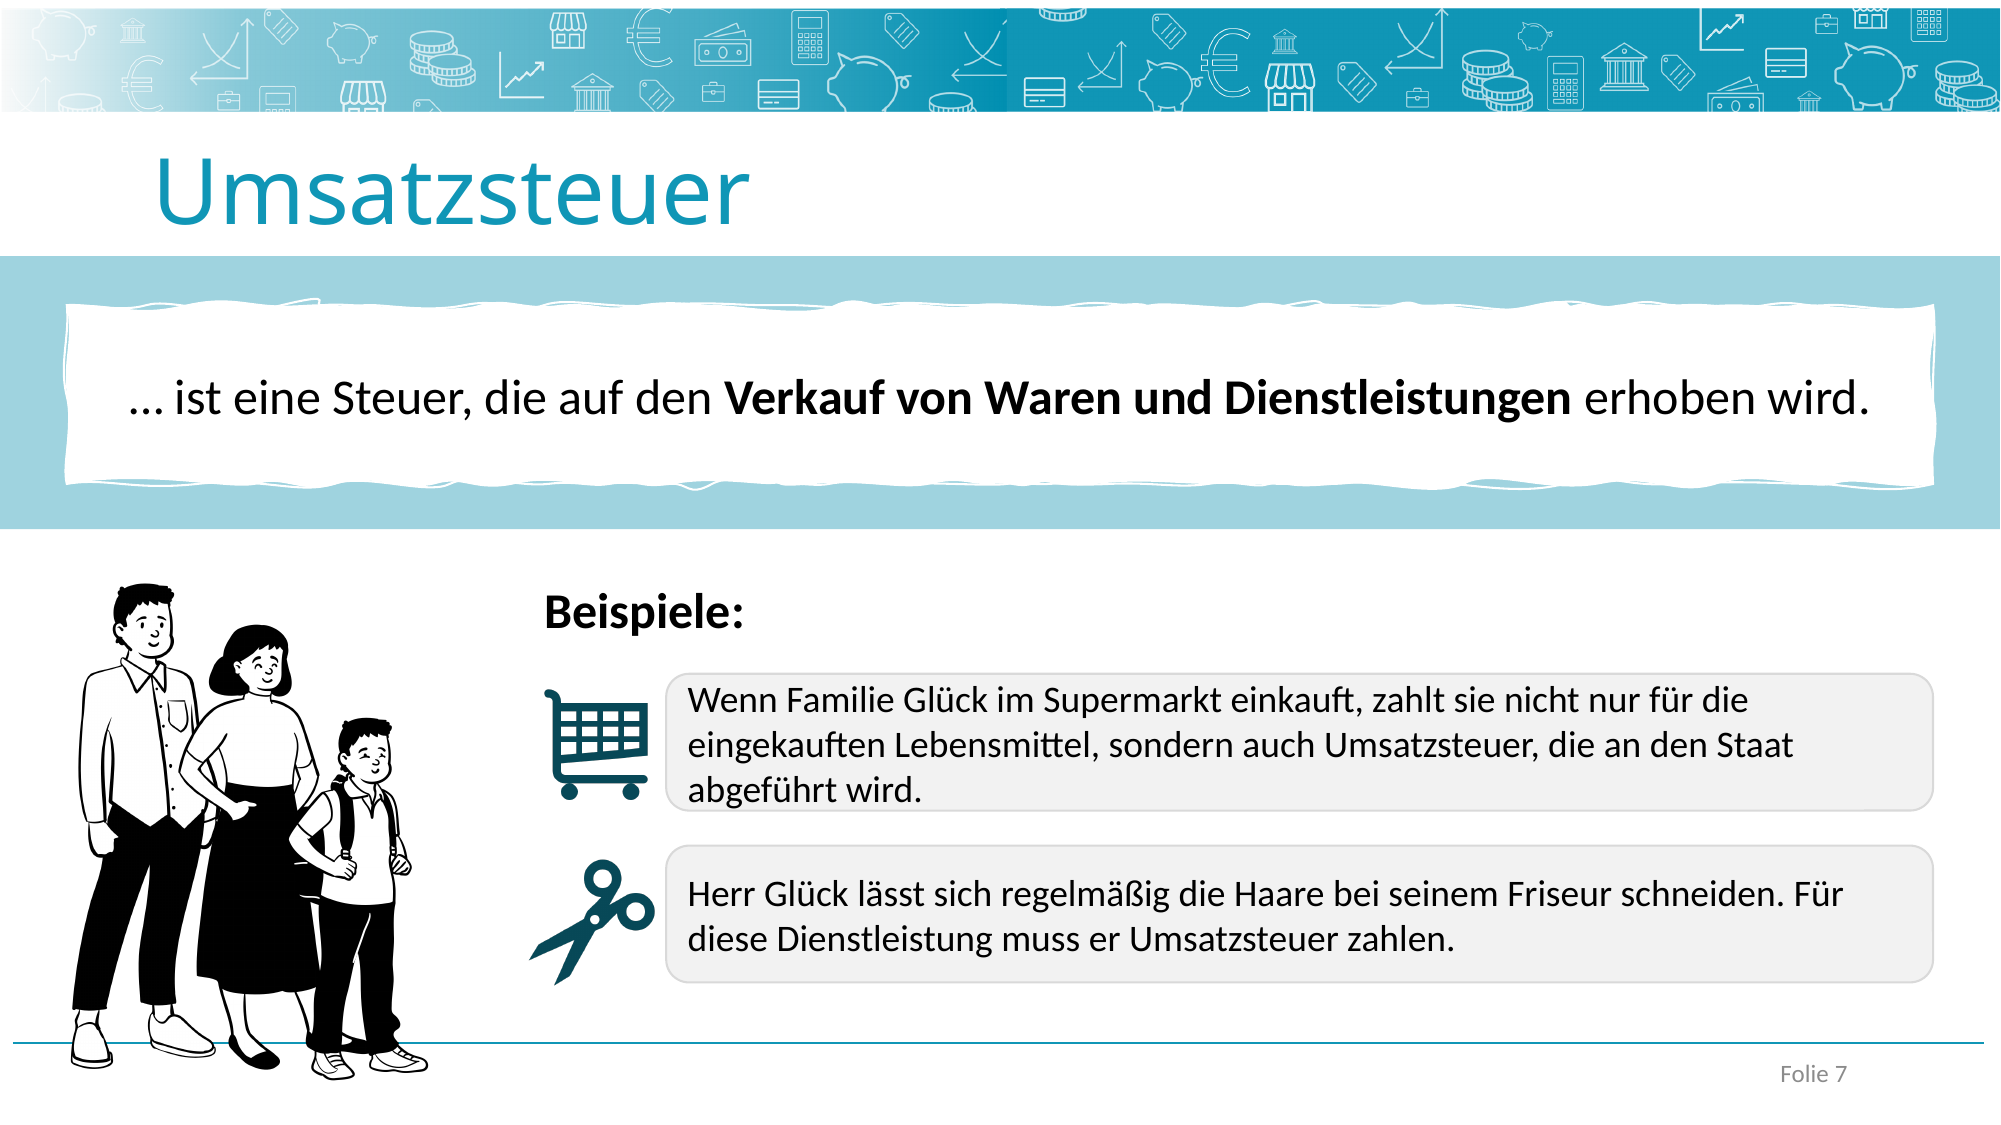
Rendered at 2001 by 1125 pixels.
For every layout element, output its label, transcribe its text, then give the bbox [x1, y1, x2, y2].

picture [1, 8, 964, 112]
text_box … ist eine Steuer, die auf den Verkauf von Waren und Dienstleistungen erhoben wird. [62, 297, 1937, 491]
slide_number Folie 7 [1412, 1042, 1863, 1103]
text_box [0, 255, 2000, 530]
picture [970, 99, 974, 109]
picture [516, 847, 667, 998]
picture [1006, 8, 2001, 112]
picture [66, 578, 433, 1085]
title Umsatzsteuer [137, 111, 1863, 278]
text_box Wenn Familie Glück im Supermarkt einkauft, zahlt sie nicht nur für die eingekauften Lebensmittel, sondern auch Umsatzsteuer, die an den Staat abgeführt wird. [667, 672, 1935, 812]
text_box Beispiele: [523, 561, 847, 656]
text_box Herr Glück lässt sich regelmäßig die Haare bei seinem Friseur schneiden. Für diese Dienstleistung muss er Umsatzsteuer zahlen. [667, 844, 1935, 984]
picture [533, 678, 667, 811]
